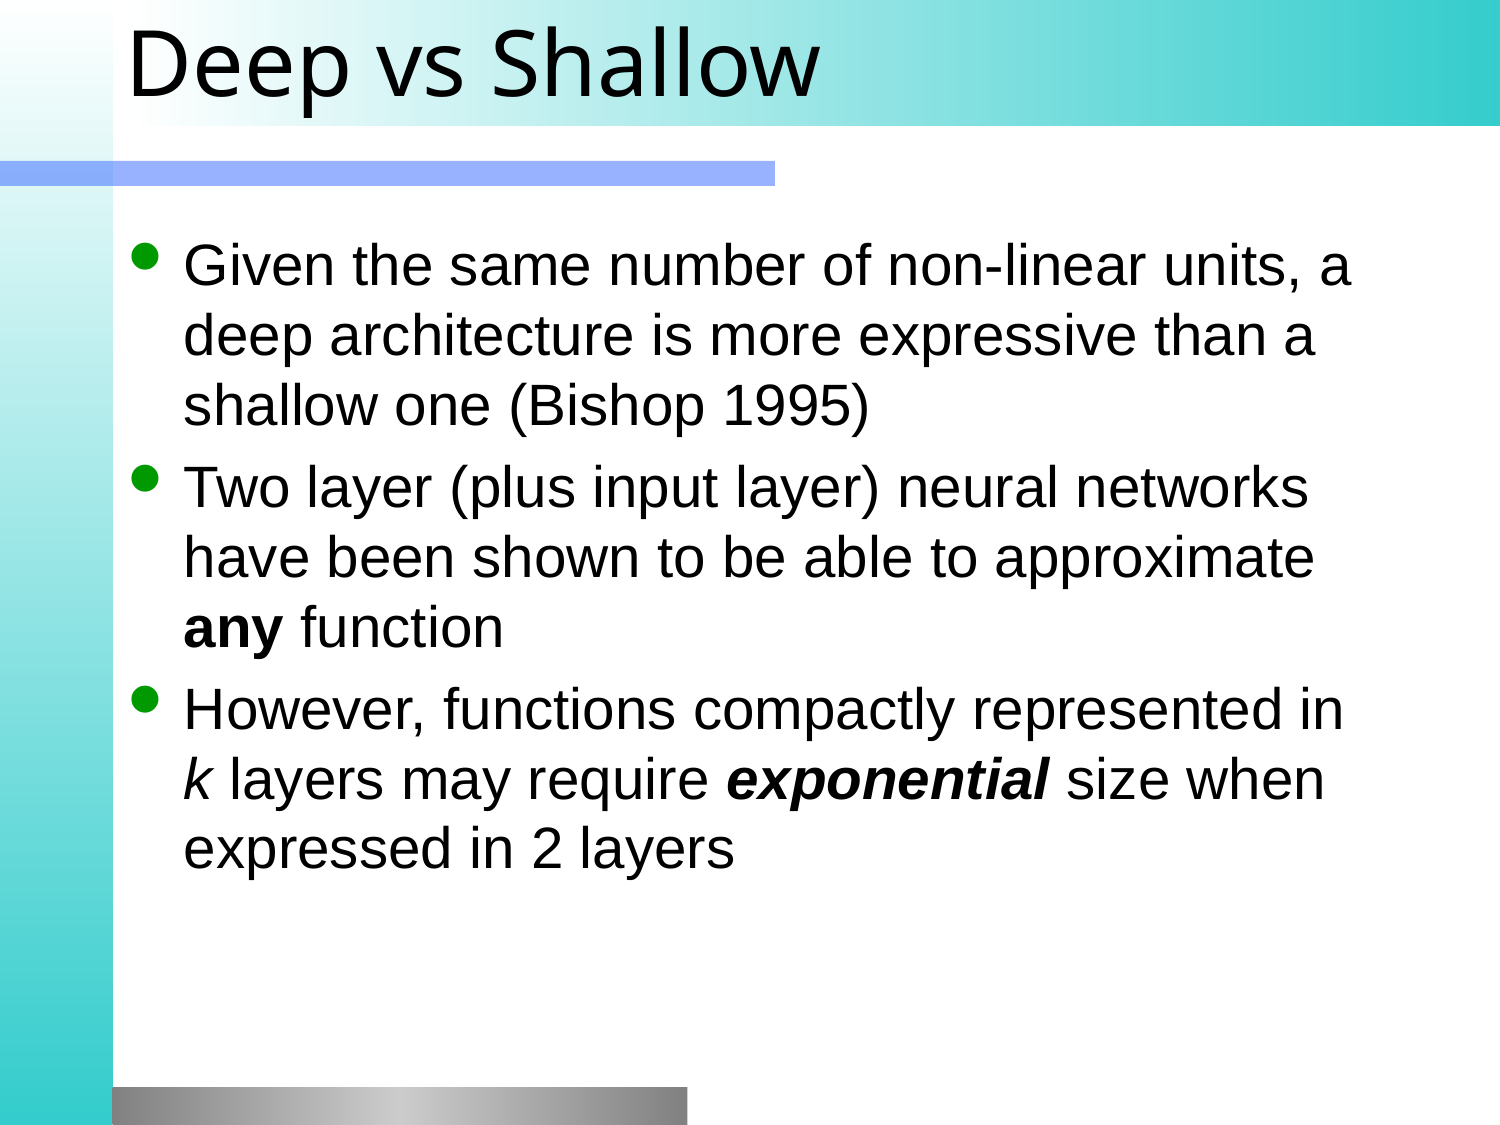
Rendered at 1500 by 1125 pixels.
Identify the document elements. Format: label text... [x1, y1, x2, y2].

title Deep vs Shallow [110, 0, 1386, 121]
list Given the same number of non-linear units, a deep architecture is more expressive than a shallow one (Bishop 1995) Two layer (plus input layer) neural networks have been shown to be able to approximate any function However, functions compactly represented in k layers may require exponential size when expressed in 2 layers [112, 219, 1388, 1073]
